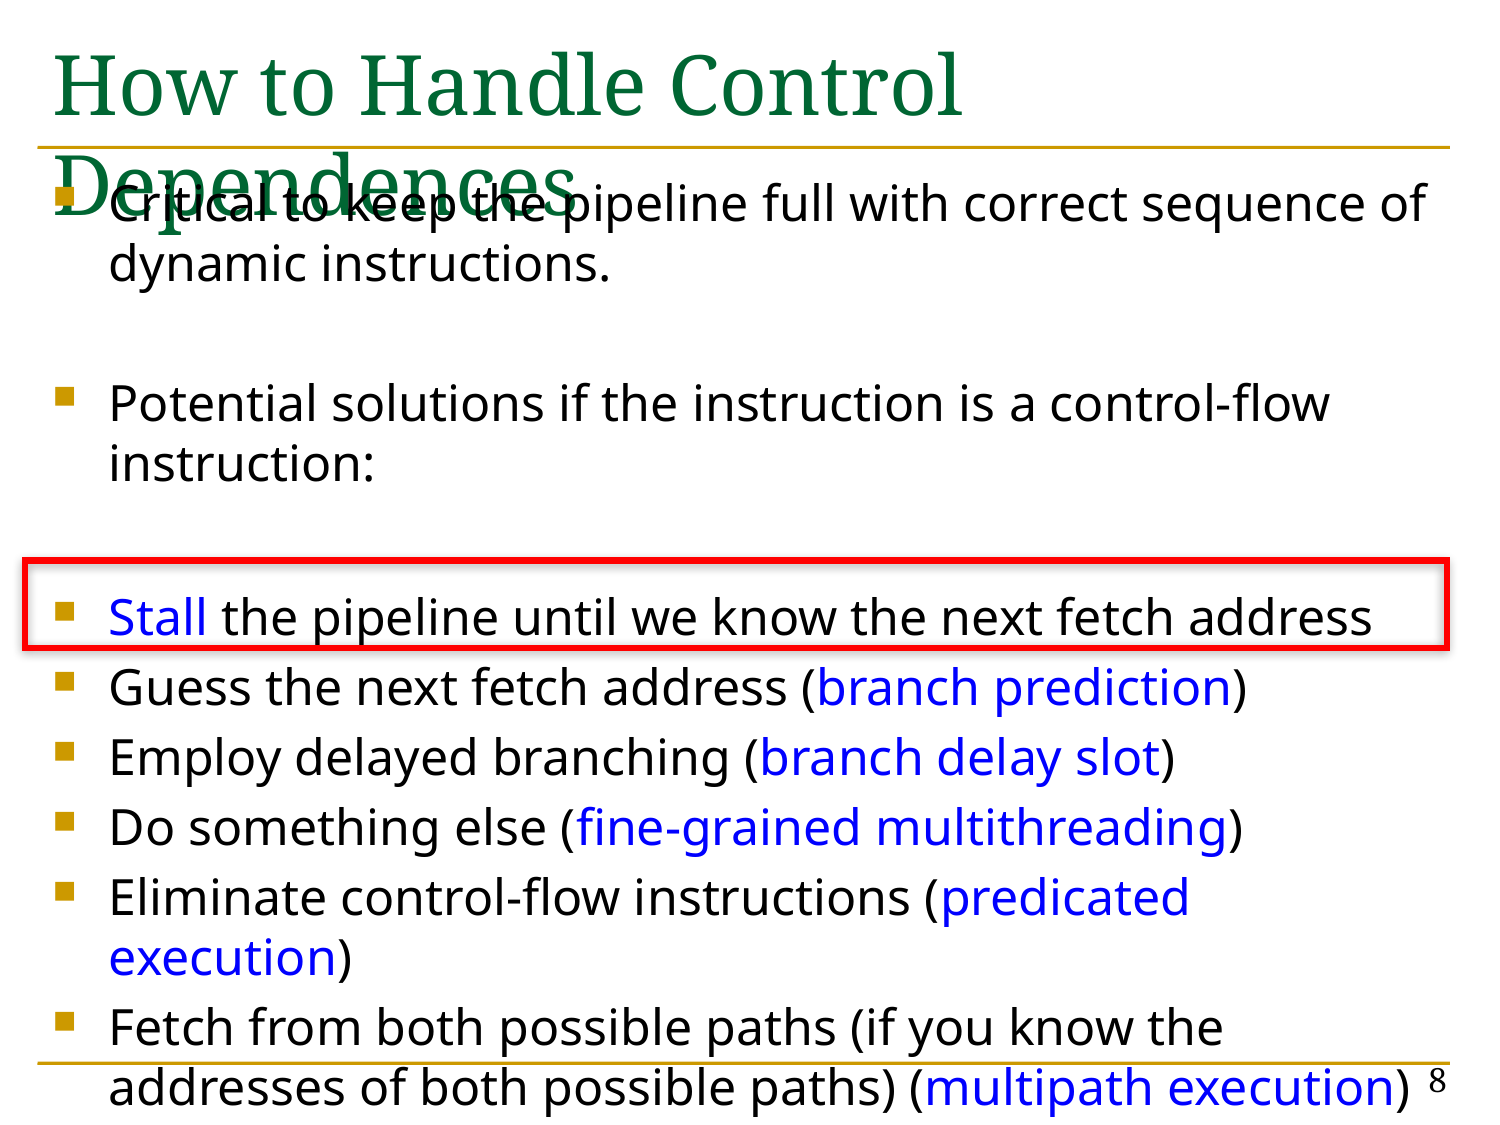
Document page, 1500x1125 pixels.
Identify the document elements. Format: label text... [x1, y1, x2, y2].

slide_number 8 [1111, 1036, 1462, 1112]
list Critical to keep the pipeline full with correct sequence of dynamic instructions. Potential solutions if the instruction is a control-flow instruction: Stall the pipeline until we know the next fetch address Guess the next fetch address (branch prediction) Employ delayed branching (branch delay slot) Do something else (fine-grained multithreading) Eliminate control-flow instructions (predicated execution) Fetch from both possible paths (if you know the addresses of both possible paths) (multipath execution) [37, 163, 1450, 560]
text_box [24, 560, 1448, 648]
list Critical to keep the pipeline full with correct sequence of dynamic instructions. Potential solutions if the instruction is a control-flow instruction: Stall the pipeline until we know the next fetch address Guess the next fetch address (branch prediction) Employ delayed branching (branch delay slot) Do something else (fine-grained multithreading) Eliminate control-flow instructions (predicated execution) Fetch from both possible paths (if you know the addresses of both possible paths) (multipath execution) [37, 654, 1450, 1016]
title How to Handle Control Dependences [37, 24, 1450, 163]
